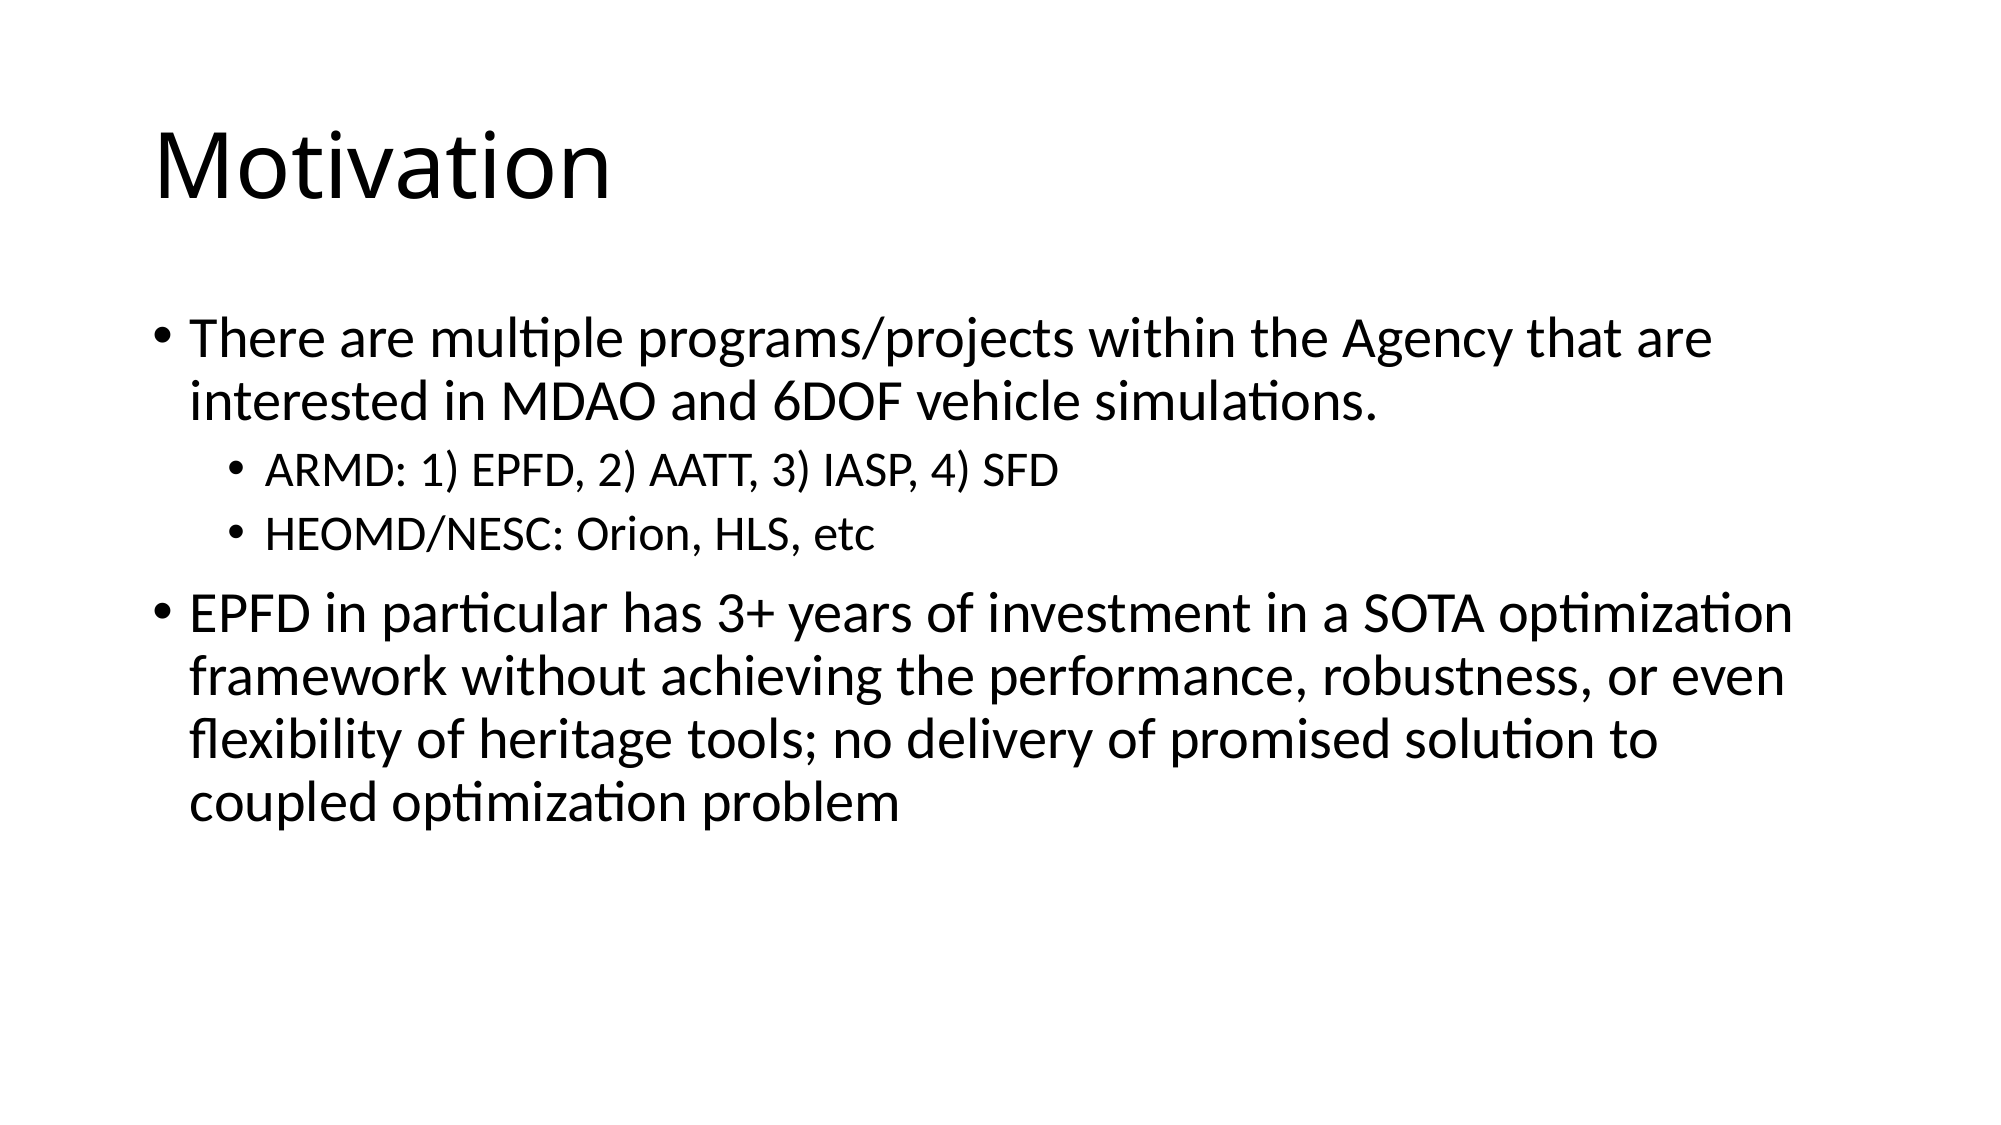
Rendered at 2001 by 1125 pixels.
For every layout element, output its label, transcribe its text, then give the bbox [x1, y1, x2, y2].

list There are multiple programs/projects within the Agency that are interested in MDAO and 6DOF vehicle simulations. ARMD: 1) EPFD, 2) AATT, 3) IASP, 4) SFD HEOMD/NESC: Orion, HLS, etc EPFD in particular has 3+ years of investment in a SOTA optimization framework without achieving the performance, robustness, or even flexibility of heritage tools; no delivery of promised solution to coupled optimization problem [137, 299, 1863, 1014]
title Motivation [137, 59, 1863, 278]
